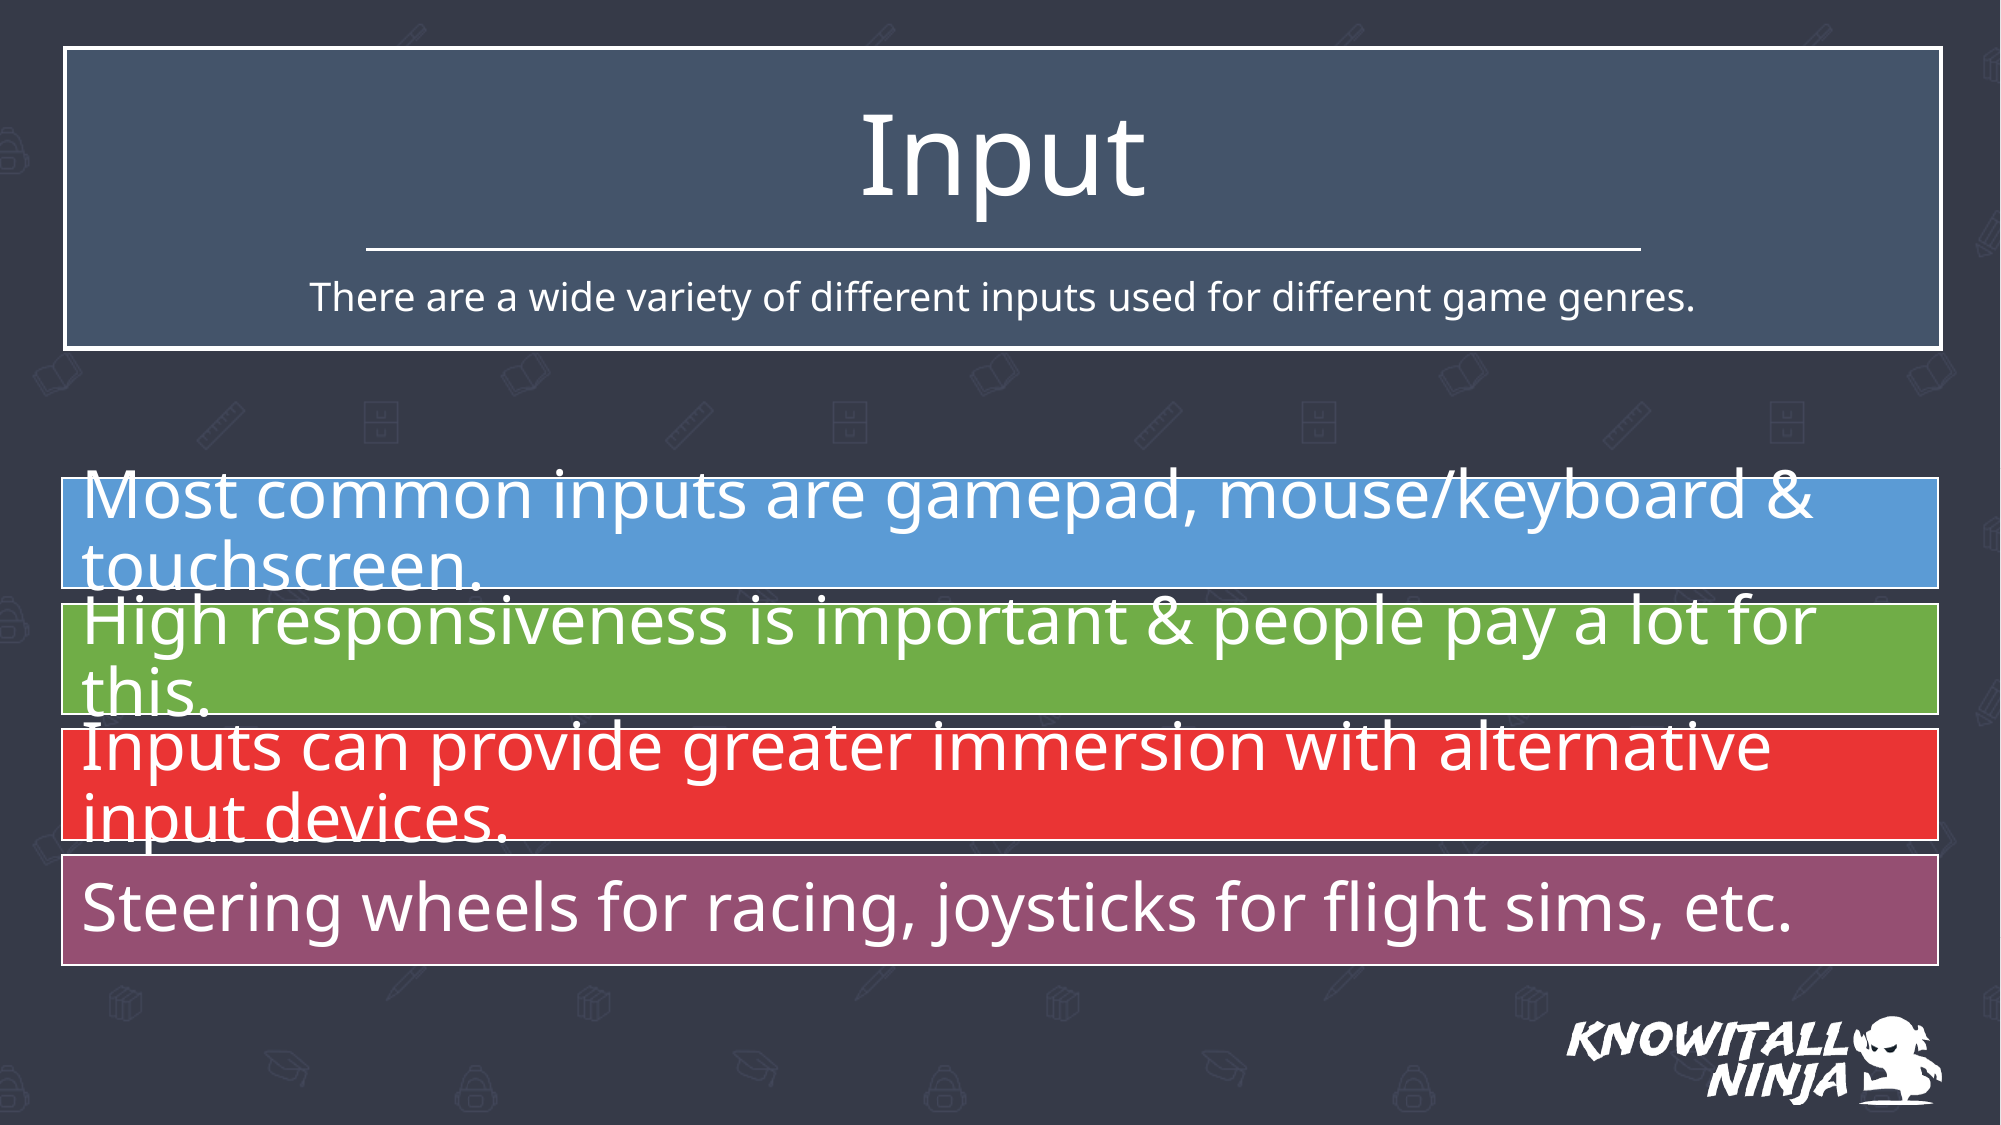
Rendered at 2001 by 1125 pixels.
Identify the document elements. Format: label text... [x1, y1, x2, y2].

list There are a wide variety of different inputs used for different game genres. [140, 269, 1866, 349]
picture [0, 0, 2001, 1125]
title Input [140, 48, 1866, 269]
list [61, 451, 1939, 992]
